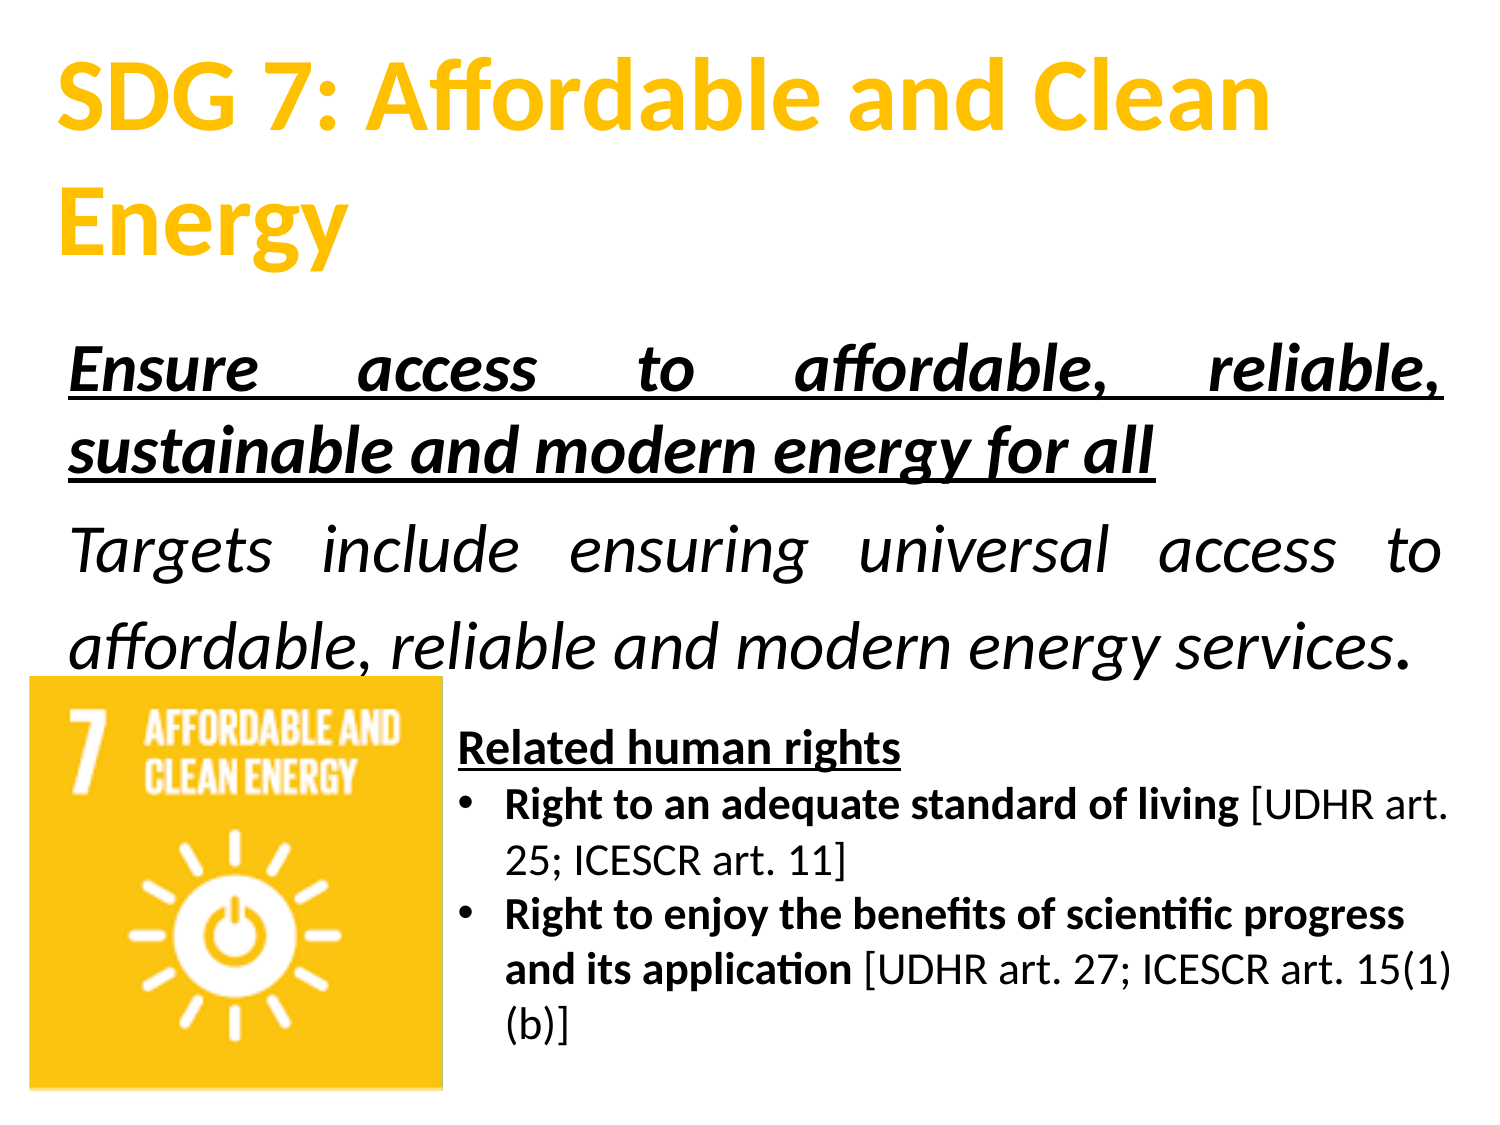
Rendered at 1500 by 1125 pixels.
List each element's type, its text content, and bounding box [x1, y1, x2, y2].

title SDG 7: Affordable and Clean Energy [41, 30, 1424, 273]
text_box Related human rights Right to an adequate standard of living [UDHR art. 25; ICESCR art. 11] Right to enjoy the benefits of scientific progress and its application [UDHR art. 27; ICESCR art. 15(1)(b)] [448, 706, 1500, 1057]
subtitle Ensure access to affordable, reliable, sustainable and modern energy for all Targets include ensuring universal access to affordable, reliable and modern energy services. [53, 314, 1459, 706]
picture [29, 675, 444, 1092]
